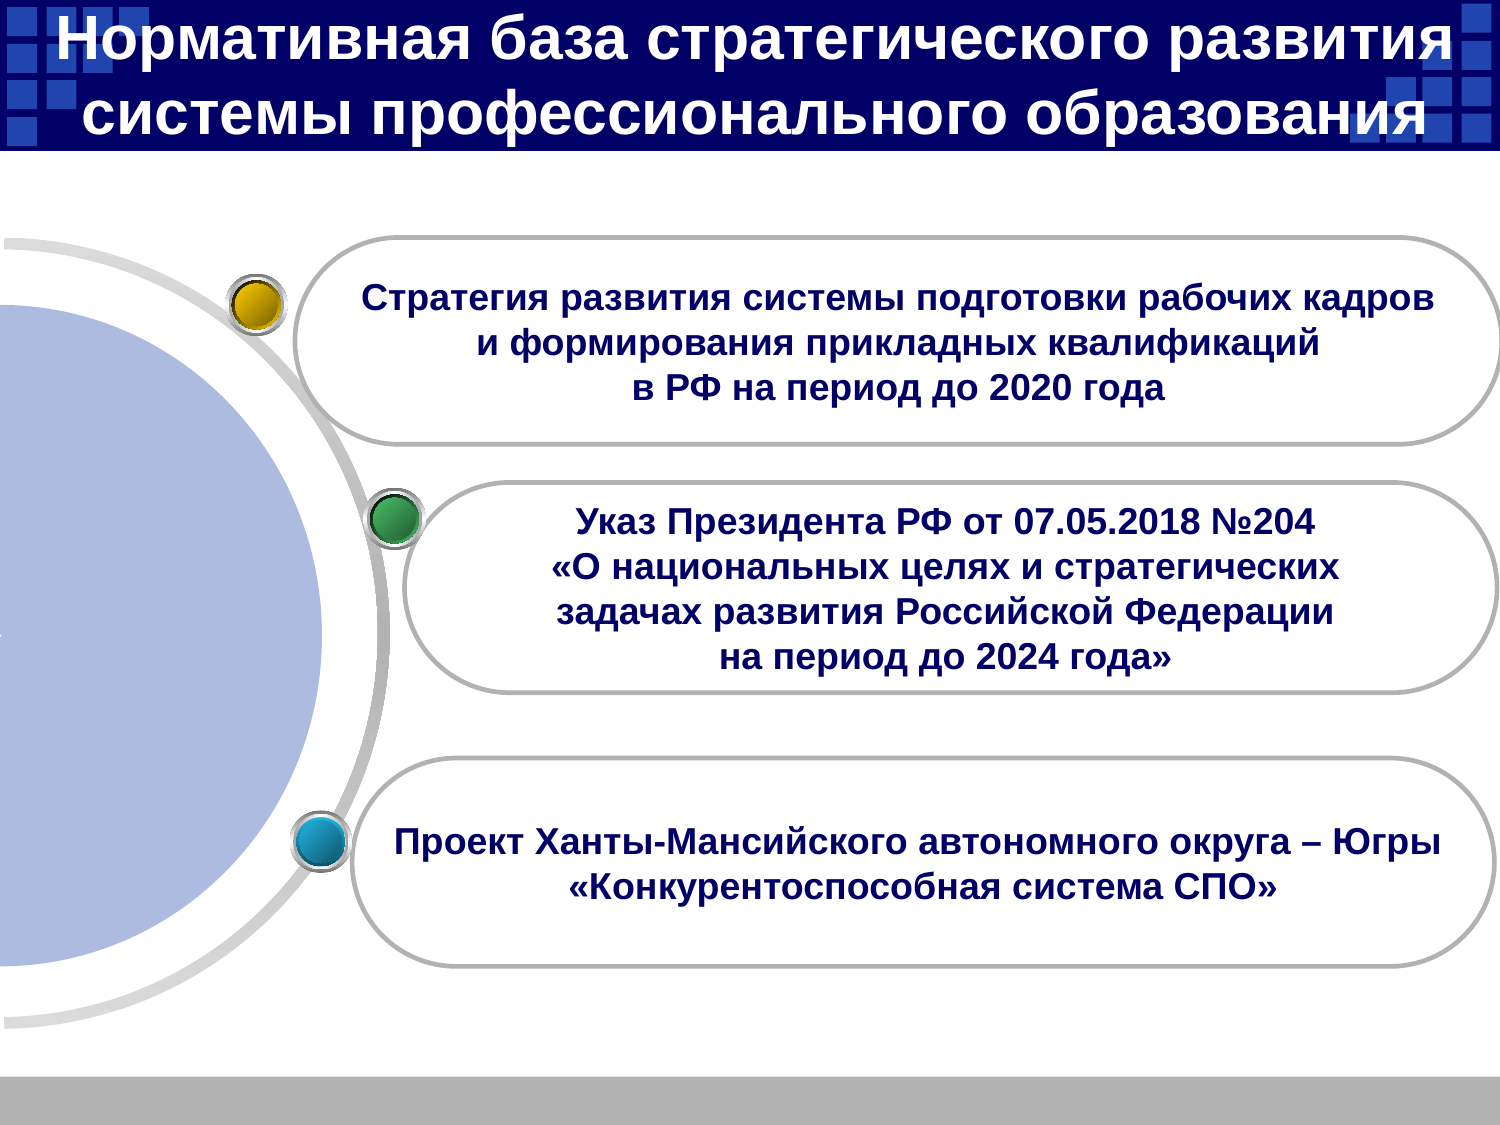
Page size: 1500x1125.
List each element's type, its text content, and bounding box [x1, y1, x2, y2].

text_box [4, 879, 305, 1029]
text_box Проект Ханты-Мансийского автономного округа – Югры «Конкурентоспособная система СПО» [353, 758, 1495, 967]
text_box Указ Президента РФ от 07.05.2018 №204 «О национальных целях и стратегических задачах развития Российской Федерации на период до 2024 года» [404, 482, 1498, 693]
text_box Стратегия развития системы подготовки рабочих кадров и формирования прикладных квалификаций в РФ на период до 2020 года [294, 237, 1500, 445]
text_box [336, 559, 390, 808]
text_box [4, 237, 219, 321]
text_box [363, 487, 426, 551]
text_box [289, 810, 353, 874]
text_box [0, 304, 322, 967]
title Нормативная база стратегического развития системы профессионального образования [17, 19, 1495, 126]
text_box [224, 273, 288, 337]
text_box [249, 345, 363, 508]
